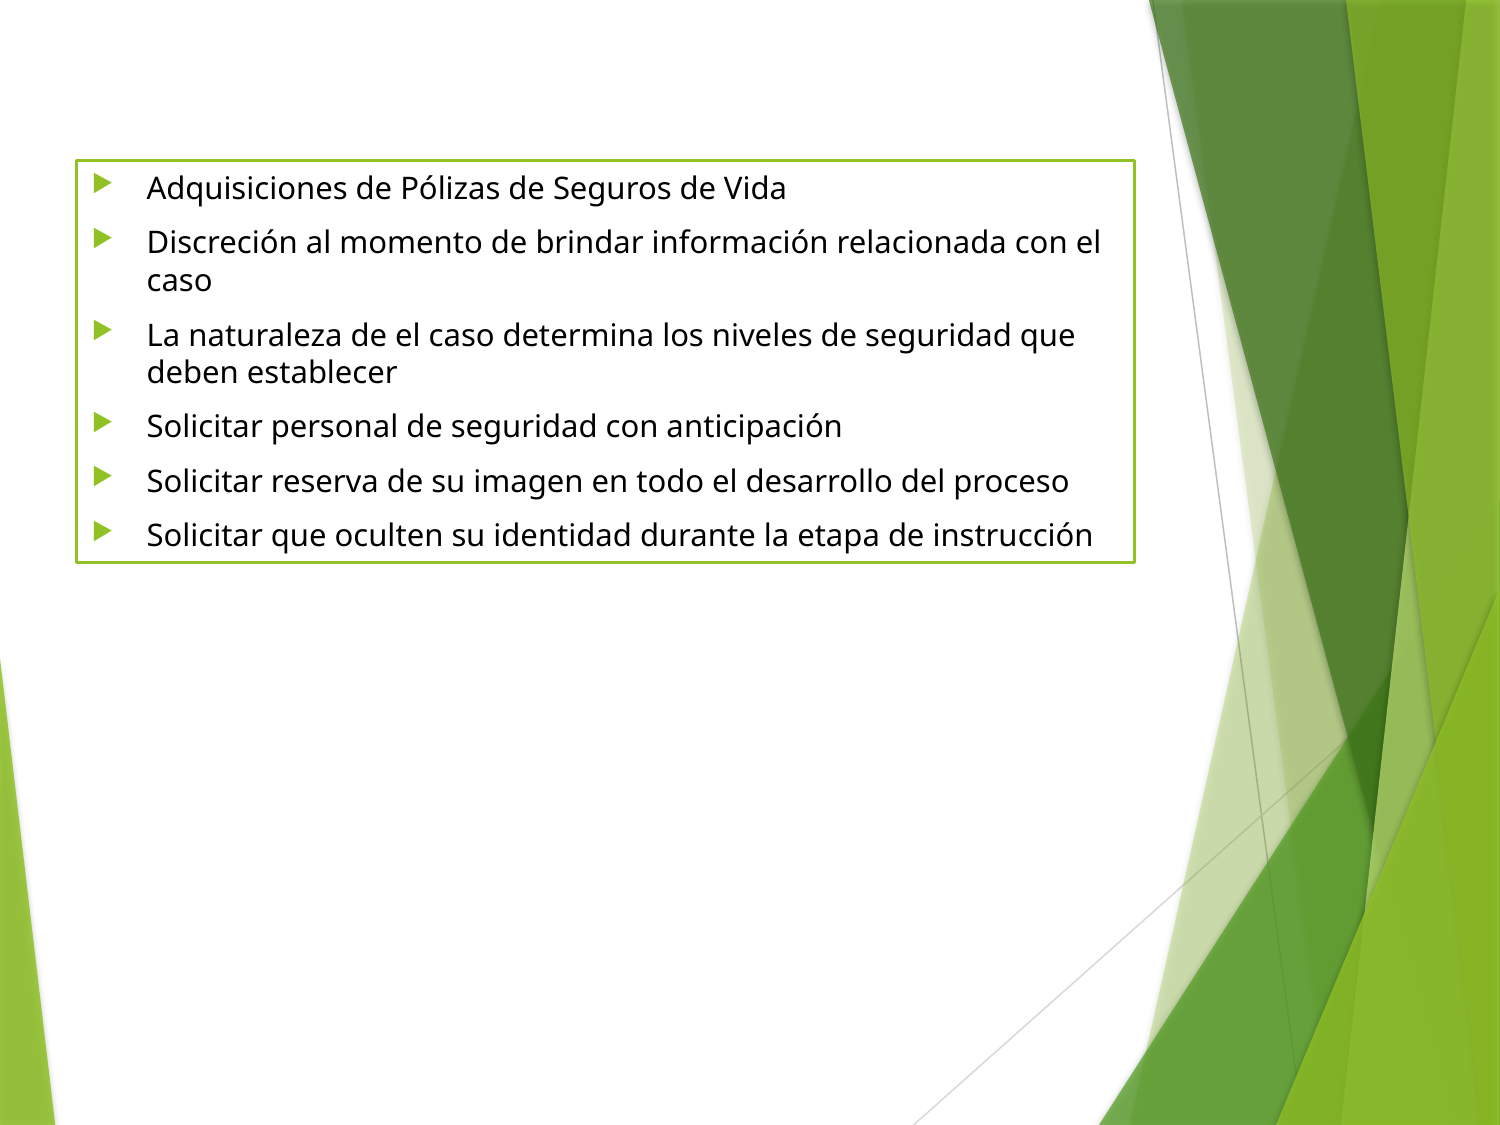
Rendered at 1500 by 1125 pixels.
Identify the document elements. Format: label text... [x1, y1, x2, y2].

list Adquisiciones de Pólizas de Seguros de Vida Discreción al momento de brindar información relacionada con el caso La naturaleza de el caso determina los niveles de seguridad que deben establecer Solicitar personal de seguridad con anticipación Solicitar reserva de su imagen en todo el desarrollo del proceso Solicitar que oculten su identidad durante la etapa de instrucción [75, 159, 1136, 564]
